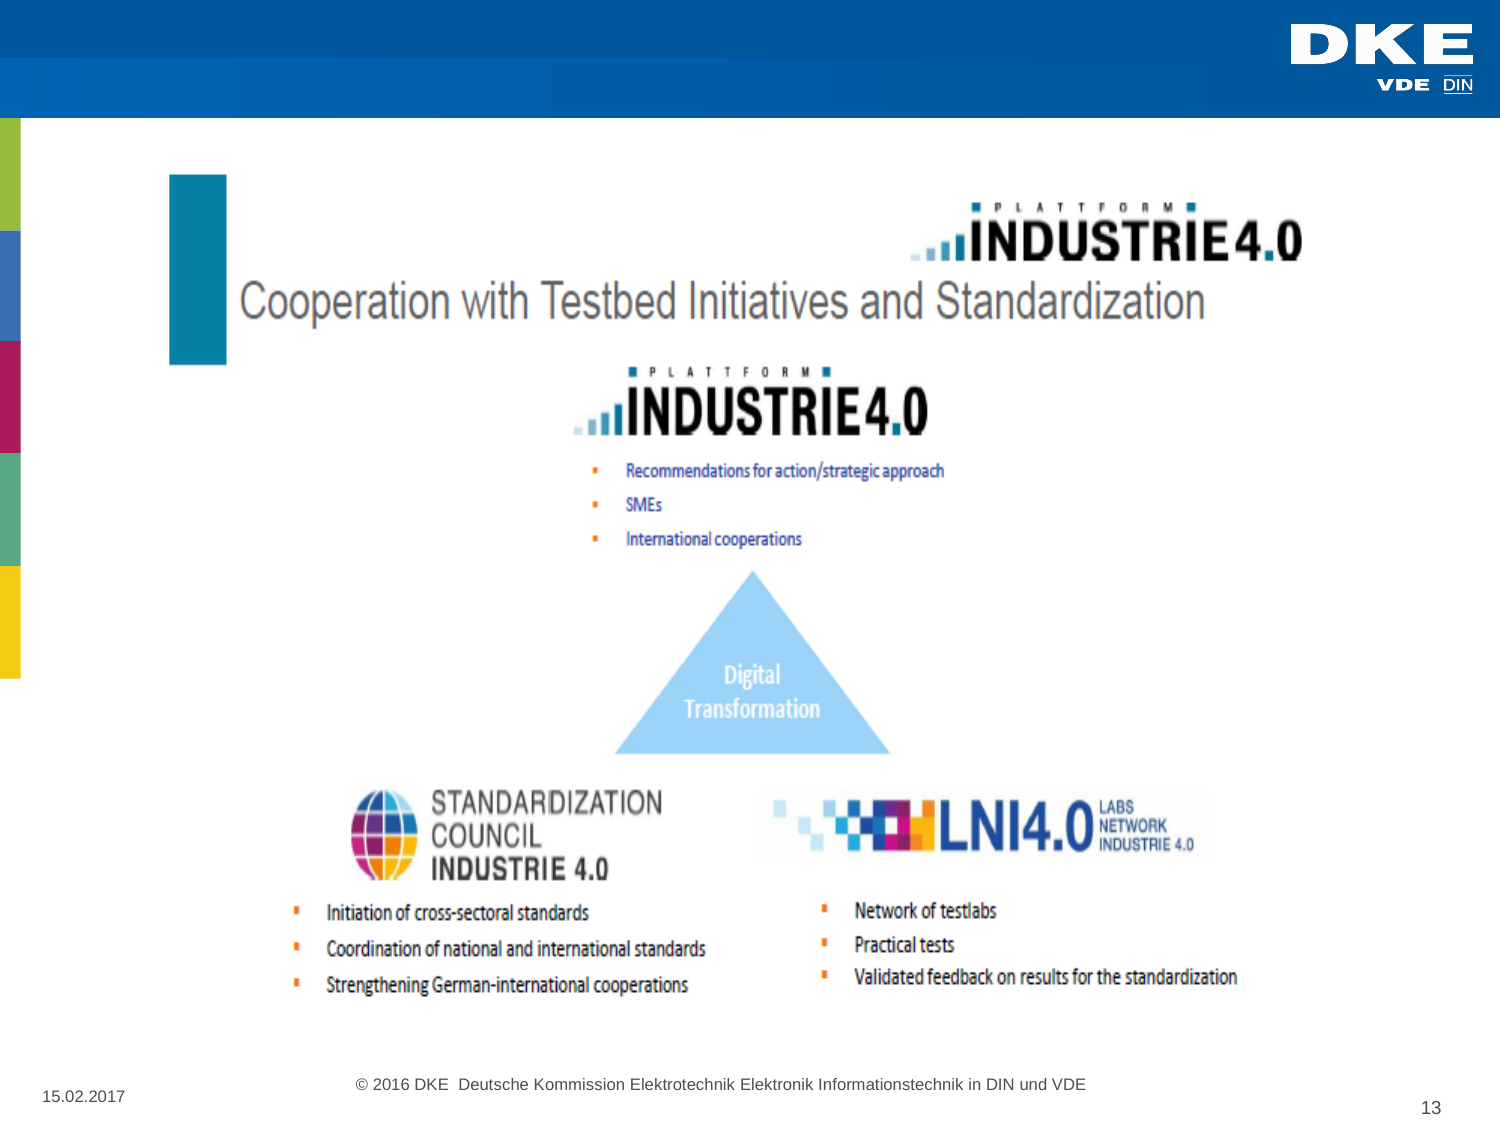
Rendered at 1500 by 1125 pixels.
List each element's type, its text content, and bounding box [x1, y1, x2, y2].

text_box 15.02.2017 [41, 1085, 126, 1106]
text_box © 2016 DKE Deutsche Kommission Elektrotechnik Elektronik Informationstechnik in DIN und VDE [348, 1066, 1291, 1102]
picture [156, 152, 1321, 1036]
slide_number 13 [1418, 1095, 1443, 1118]
picture [1291, 24, 1473, 94]
